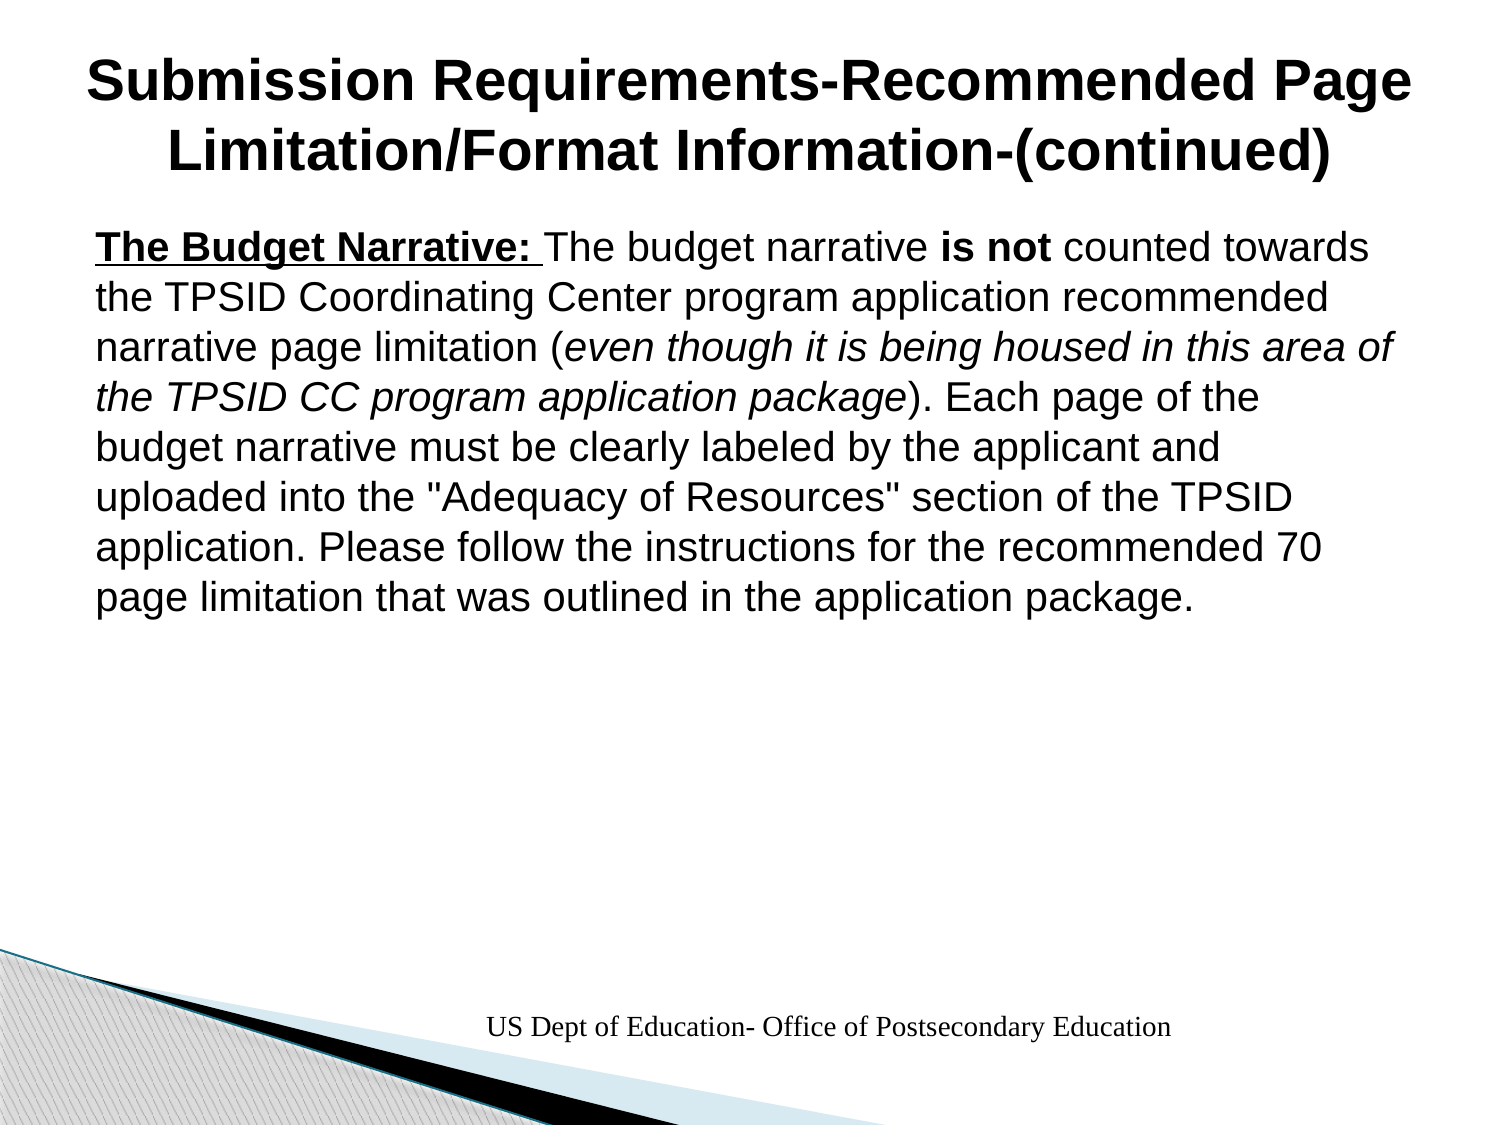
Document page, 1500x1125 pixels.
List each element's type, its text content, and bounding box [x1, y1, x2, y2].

list The Budget Narrative: The budget narrative is not counted towards the TPSID Coordinating Center program application recommended narrative page limitation (even though it is being housed in this area of the TPSID CC program application package). Each page of the budget narrative must be clearly labeled by the applicant and uploaded into the "Adequacy of Resources" section of the TPSID application. Please follow the instructions for the recommended 70 page limitation that was outlined in the application package. [62, 212, 1413, 955]
title Submission Requirements-Recommended Page Limitation/Format Information-(continued) [37, 24, 1463, 200]
footer US Dept of Education- Office of Postsecondary Education [437, 987, 1188, 1050]
